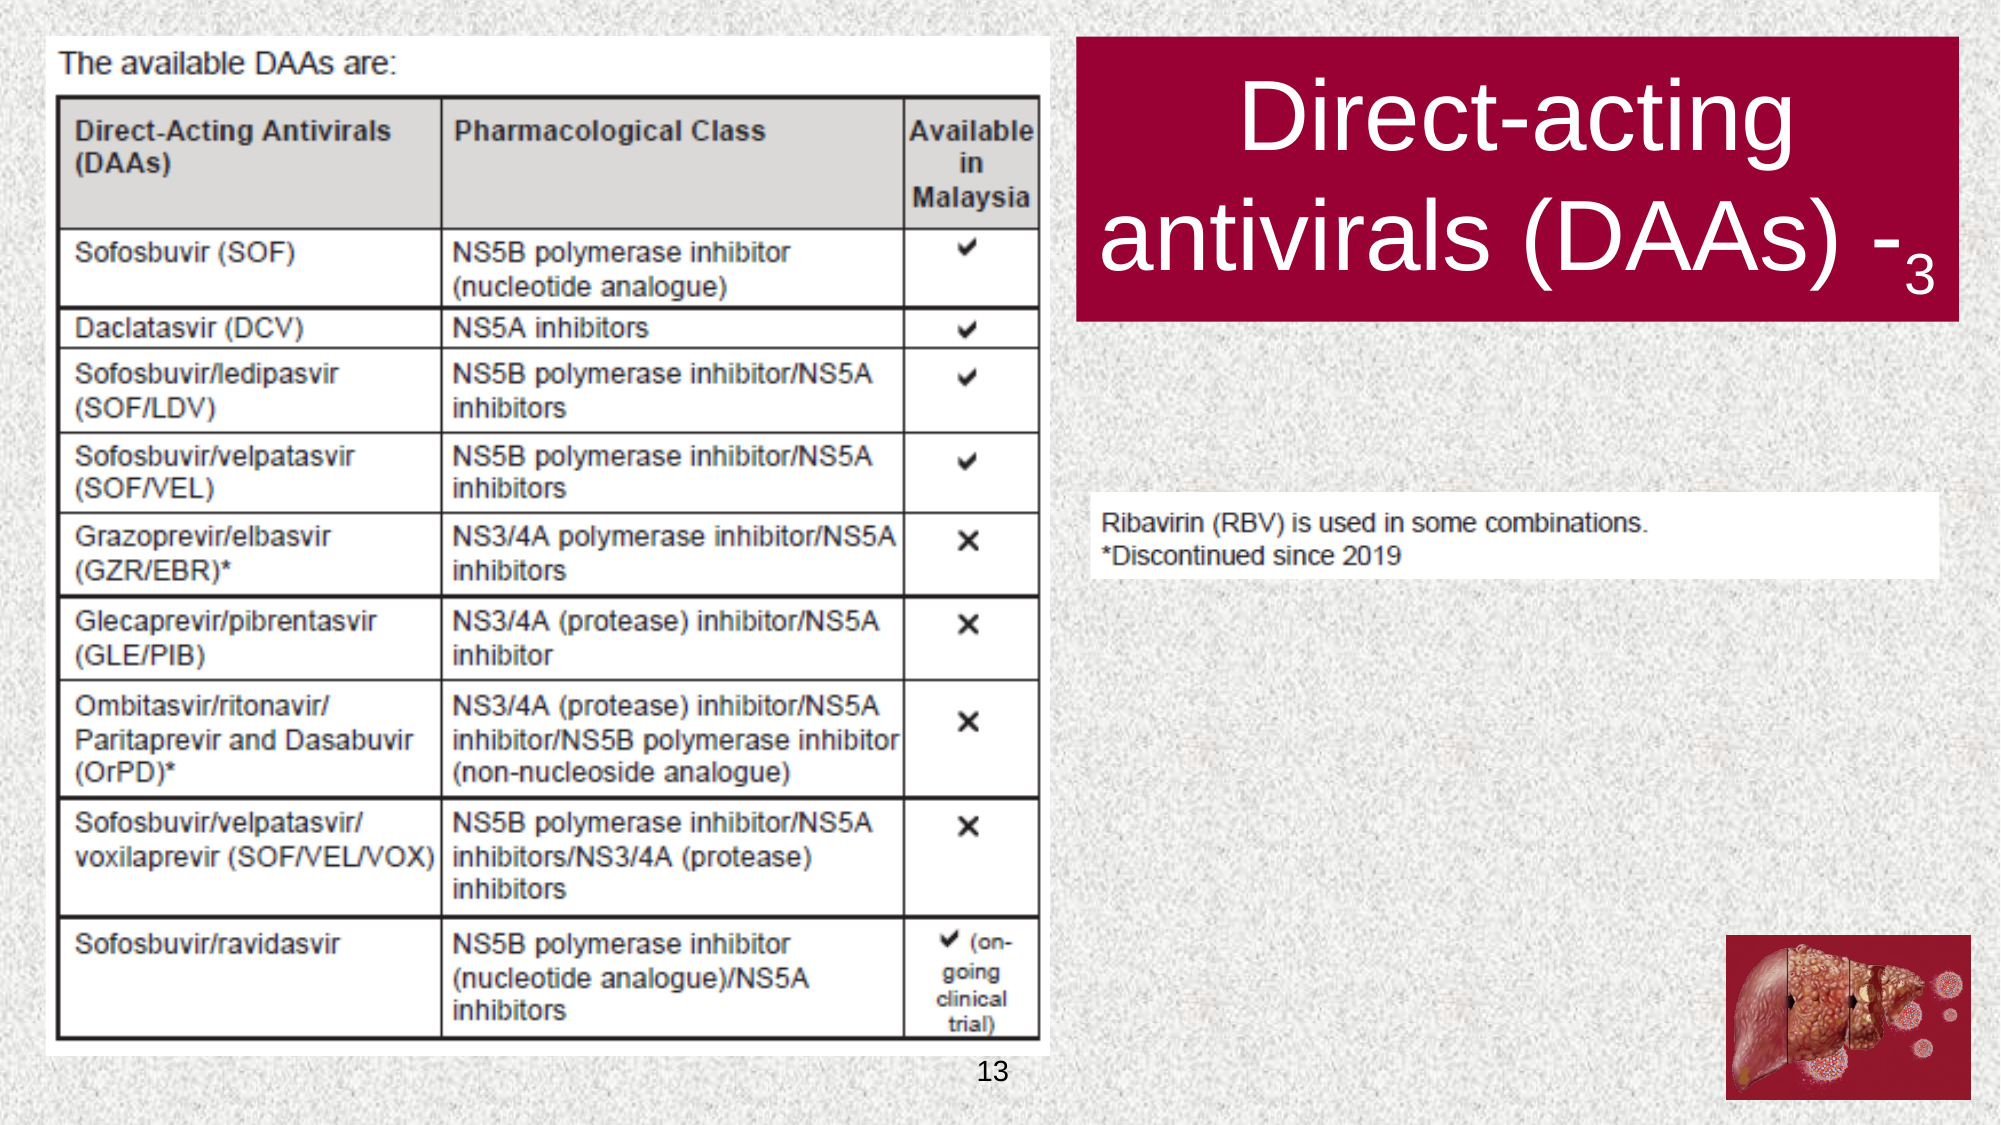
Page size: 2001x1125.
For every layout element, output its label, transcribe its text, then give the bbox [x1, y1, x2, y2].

text_box 13 [759, 1039, 1227, 1100]
text_box Direct-acting antivirals (DAAs) -3 [1076, 36, 1959, 322]
picture [0, 0, 2001, 1125]
